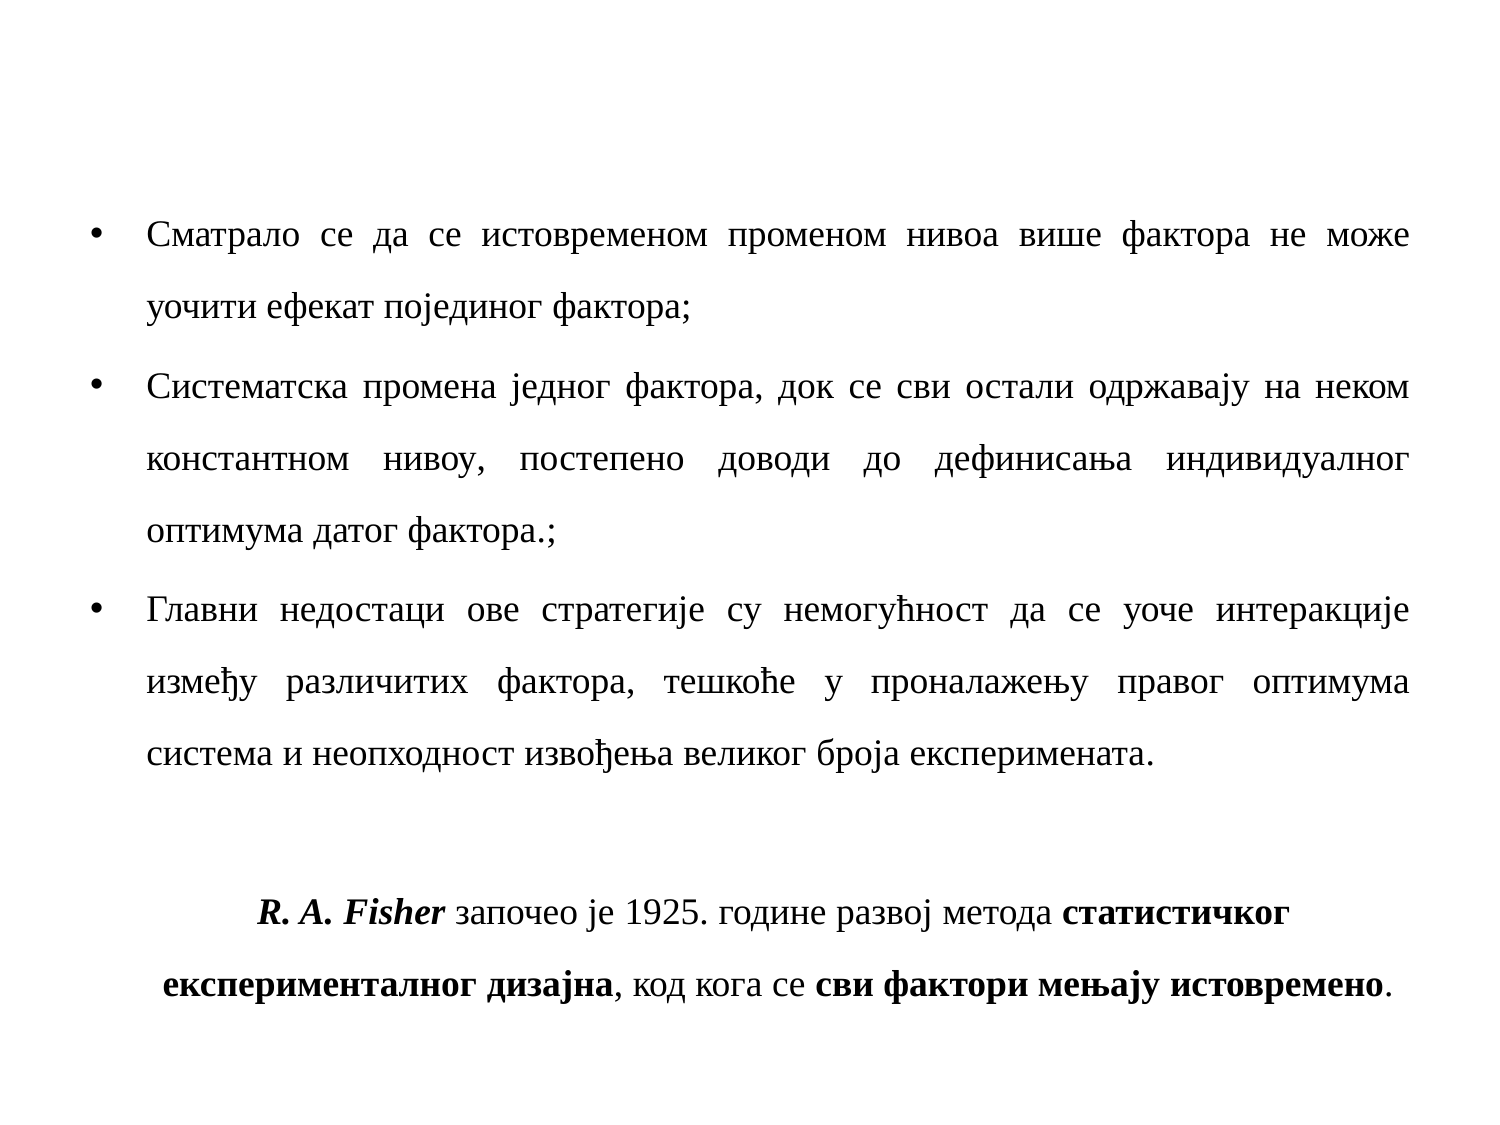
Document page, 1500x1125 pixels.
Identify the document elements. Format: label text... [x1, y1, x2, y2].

list Сматрало се да се истовременом променом нивоа више фактора не може уочити ефекат појединог фактора; Систематска промена једног фактора, док се сви остали одржавају на неком константном нивоу, постепено доводи до дефинисања индивидуалног оптимума датог фактора.; Главни недостаци ове стратегије су немогућност да се уоче интеракције између различитих фактора, тешкоће у проналажењу правог оптимума система и неопходност извођења великог броја експеримената. R. A. Fisher започео је 1925. године развој метода статистичког експерименталног дизајна, код кога се сви фактори мењају истовремено. [75, 174, 1425, 1038]
